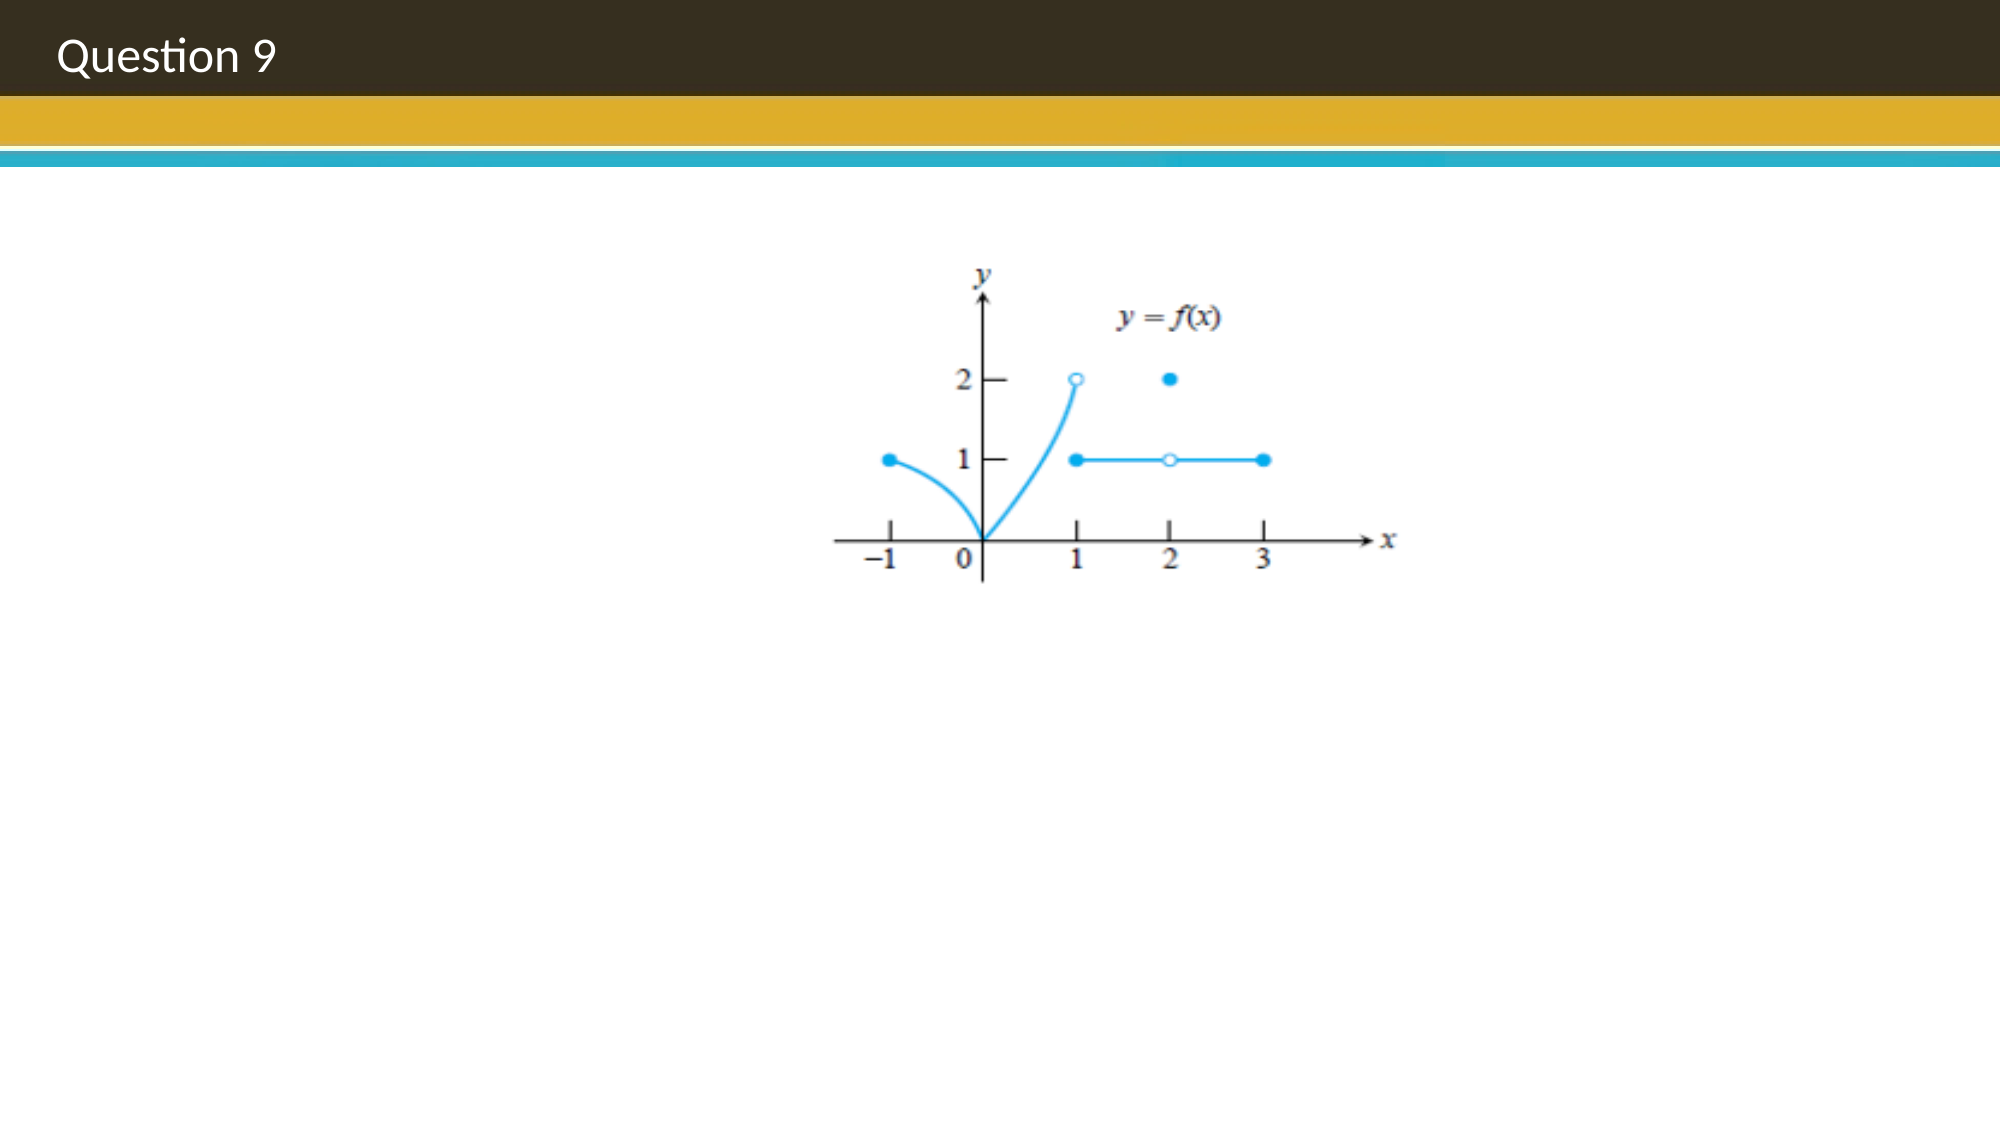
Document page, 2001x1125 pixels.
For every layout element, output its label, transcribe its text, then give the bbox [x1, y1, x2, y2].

picture [0, 0, 2000, 167]
picture [821, 255, 1427, 593]
text_box Question 9 [41, 14, 293, 90]
